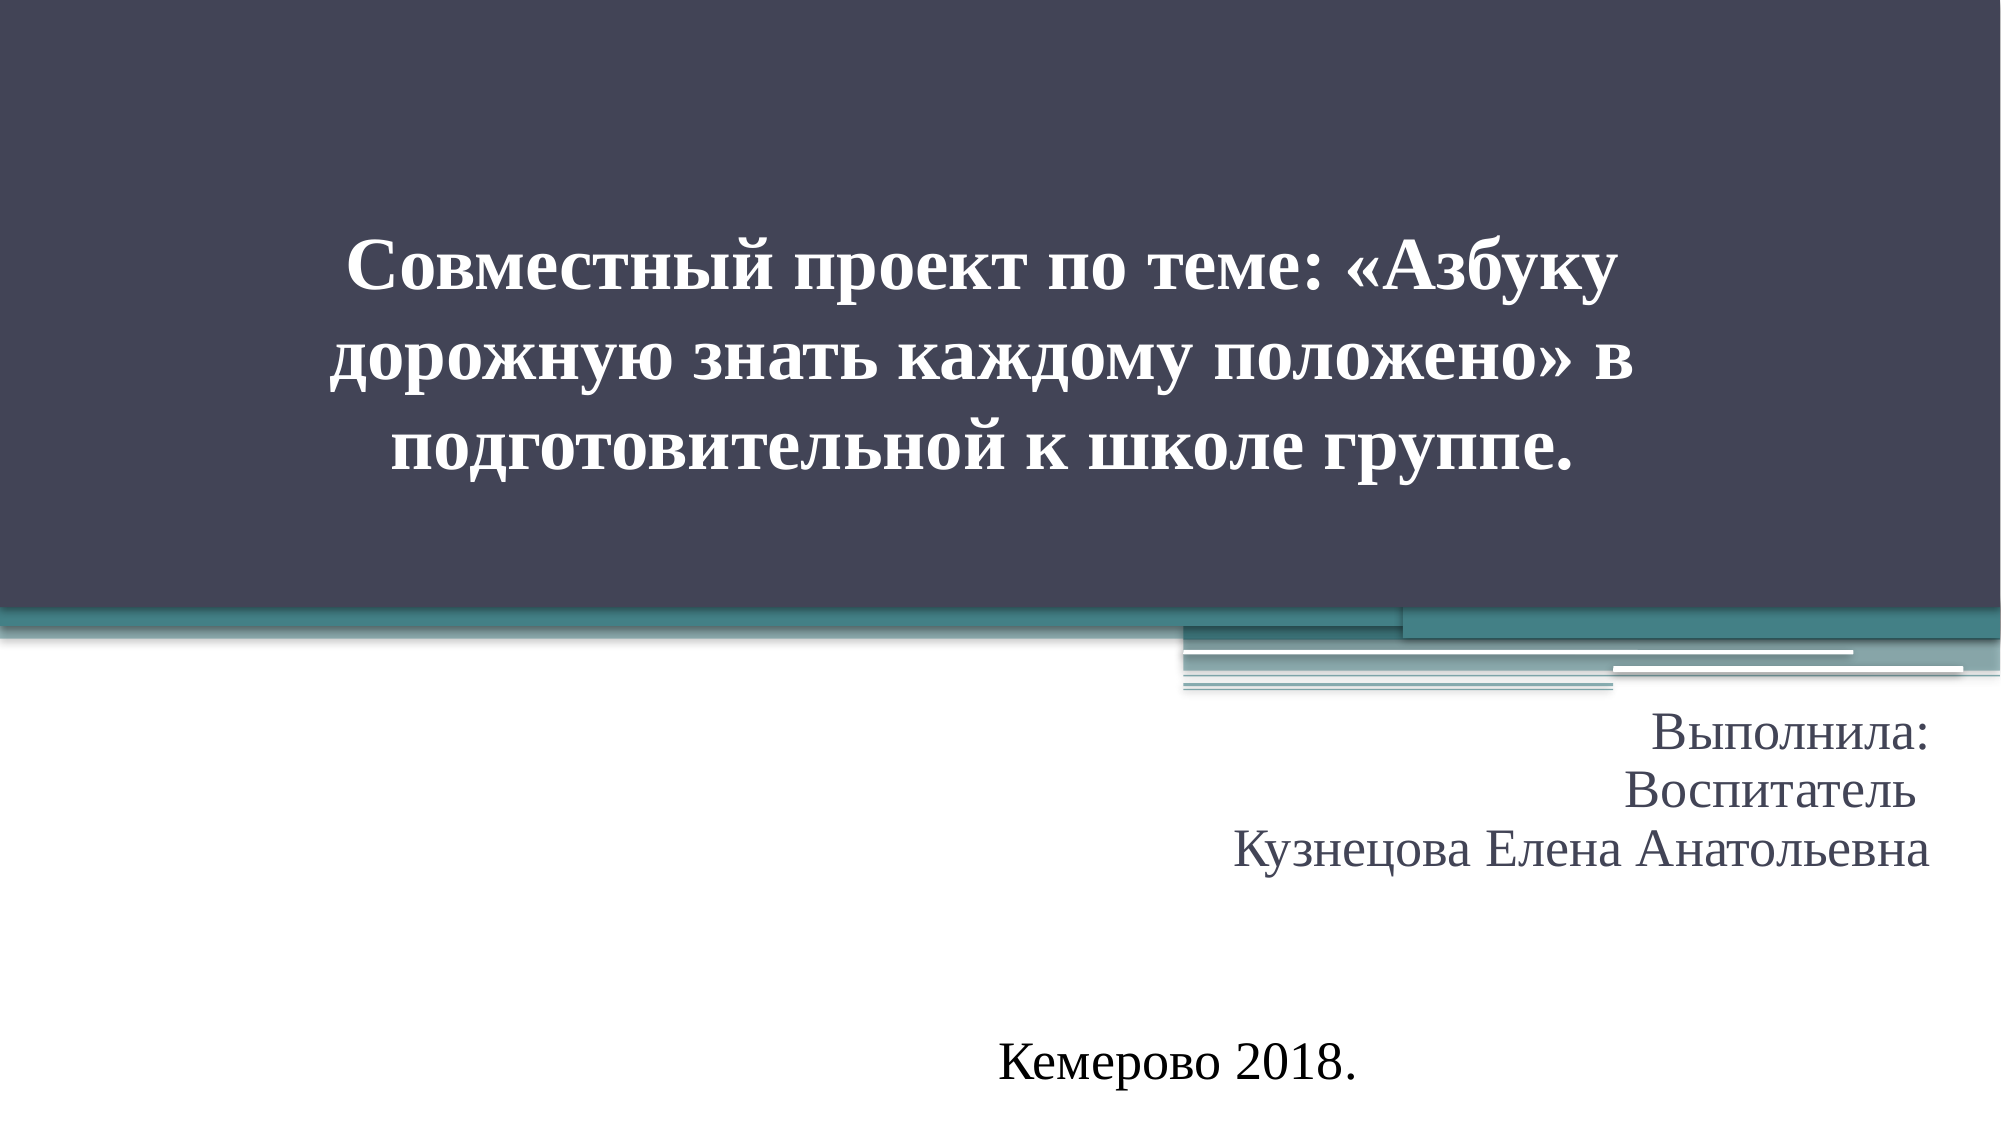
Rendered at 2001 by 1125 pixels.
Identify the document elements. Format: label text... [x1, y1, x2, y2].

subtitle Выполнила: Воспитатель Кузнецова Елена Анатольевна Кемерово 2018. [265, 628, 1947, 1125]
title Совместный проект по теме: «Азбуку дорожную знать каждому положено» в подготовительной к школе группе. [238, 66, 1727, 493]
